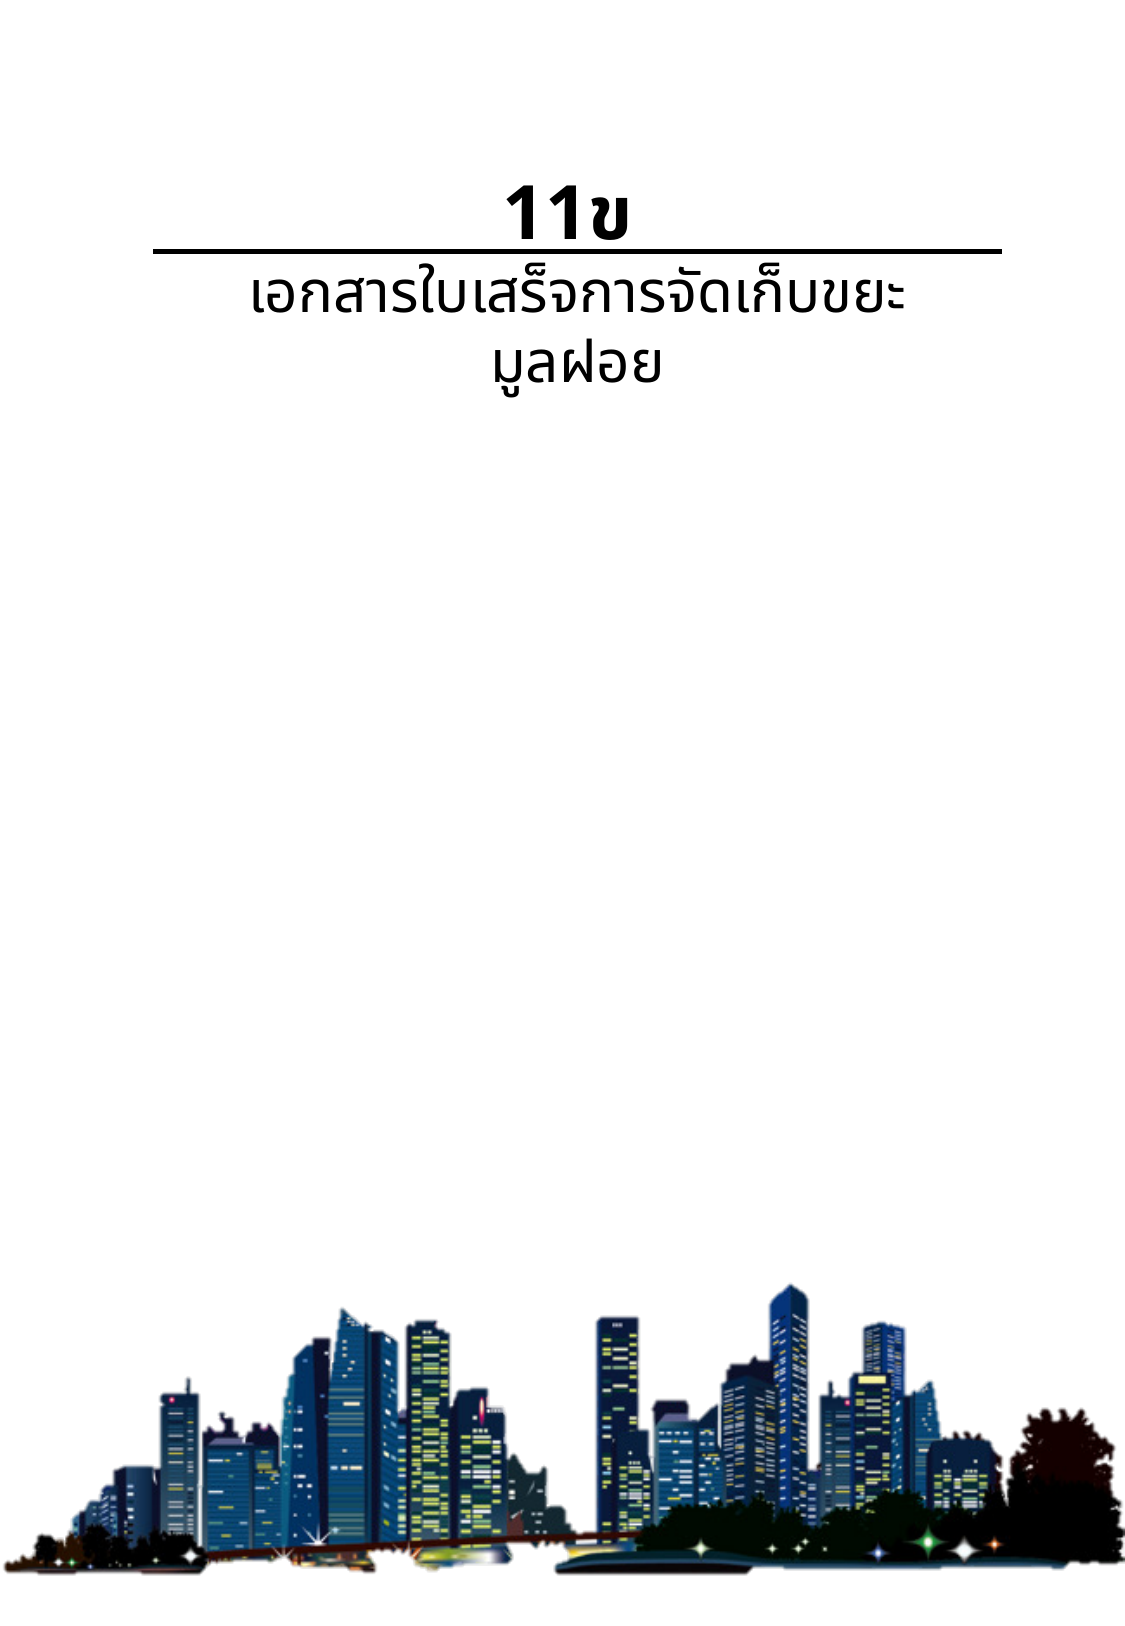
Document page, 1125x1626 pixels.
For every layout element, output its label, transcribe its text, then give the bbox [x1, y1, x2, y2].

picture [0, 1148, 1125, 1623]
text_box 11ข เอกสารใบเสร็จการจัดเก็บขยะมูลฝอย [153, 252, 1003, 402]
text_box 11ข เอกสารใบเสร็จการจัดเก็บขยะมูลฝอย [153, 156, 1003, 251]
